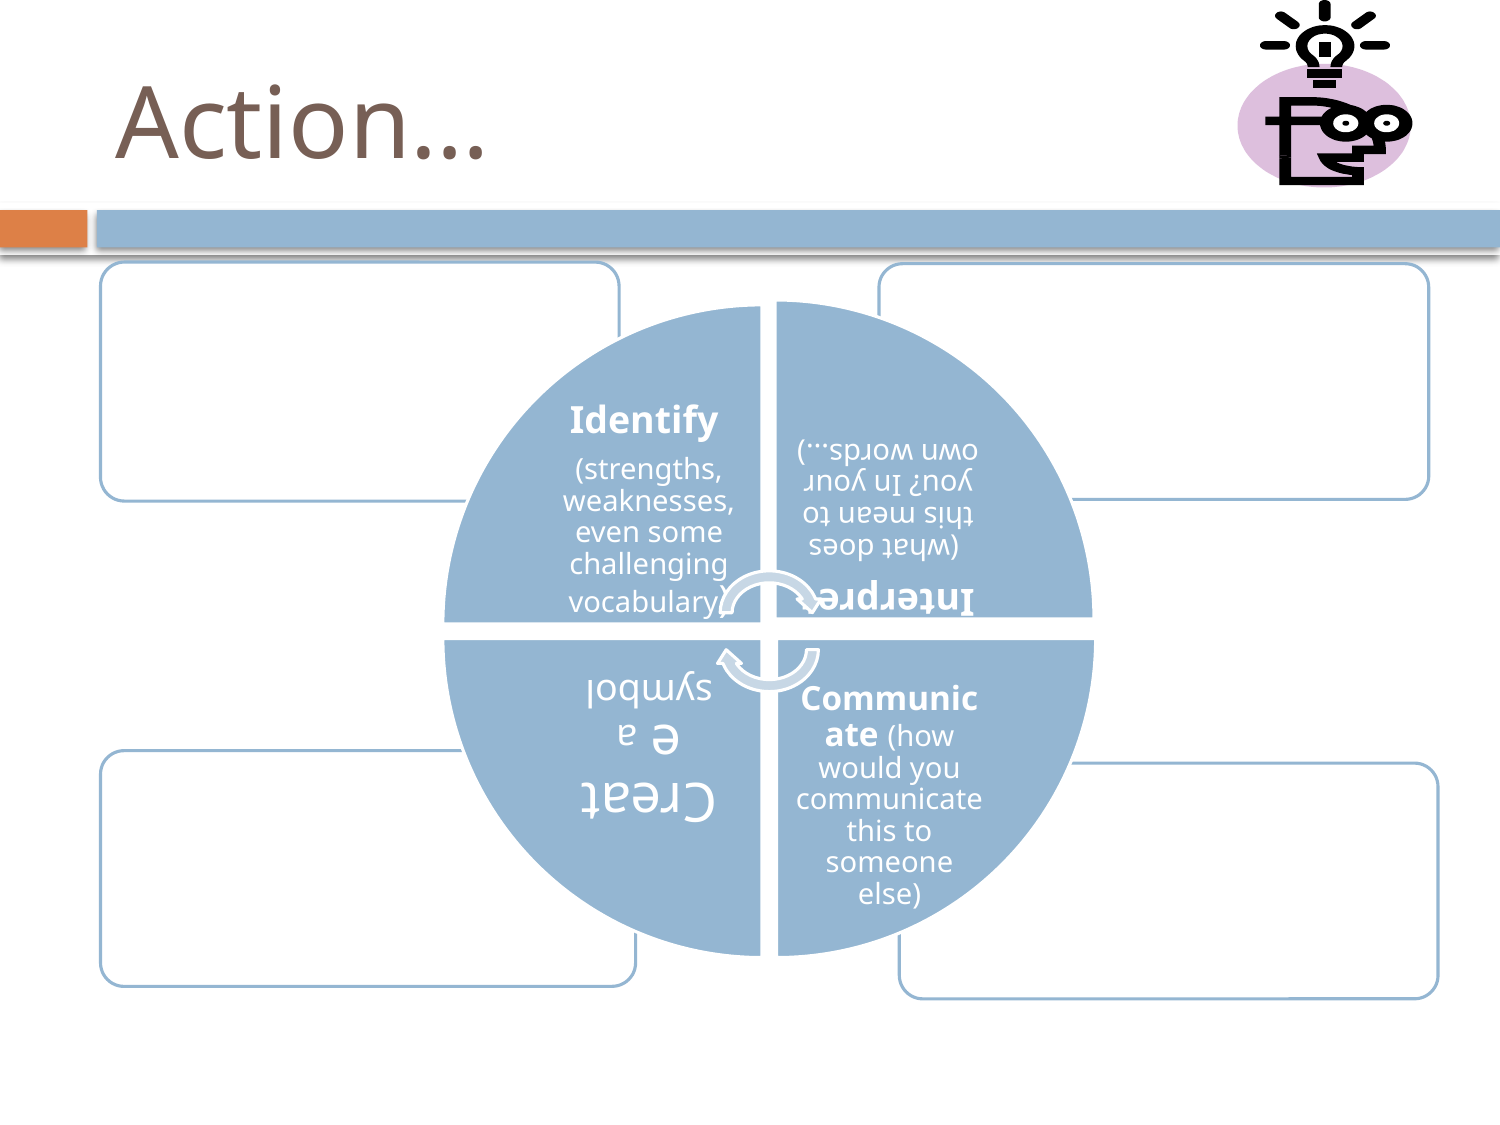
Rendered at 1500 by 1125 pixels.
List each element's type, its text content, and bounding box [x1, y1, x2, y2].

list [100, 262, 1439, 1001]
title Action… [100, 37, 1438, 200]
picture [1237, 0, 1413, 188]
